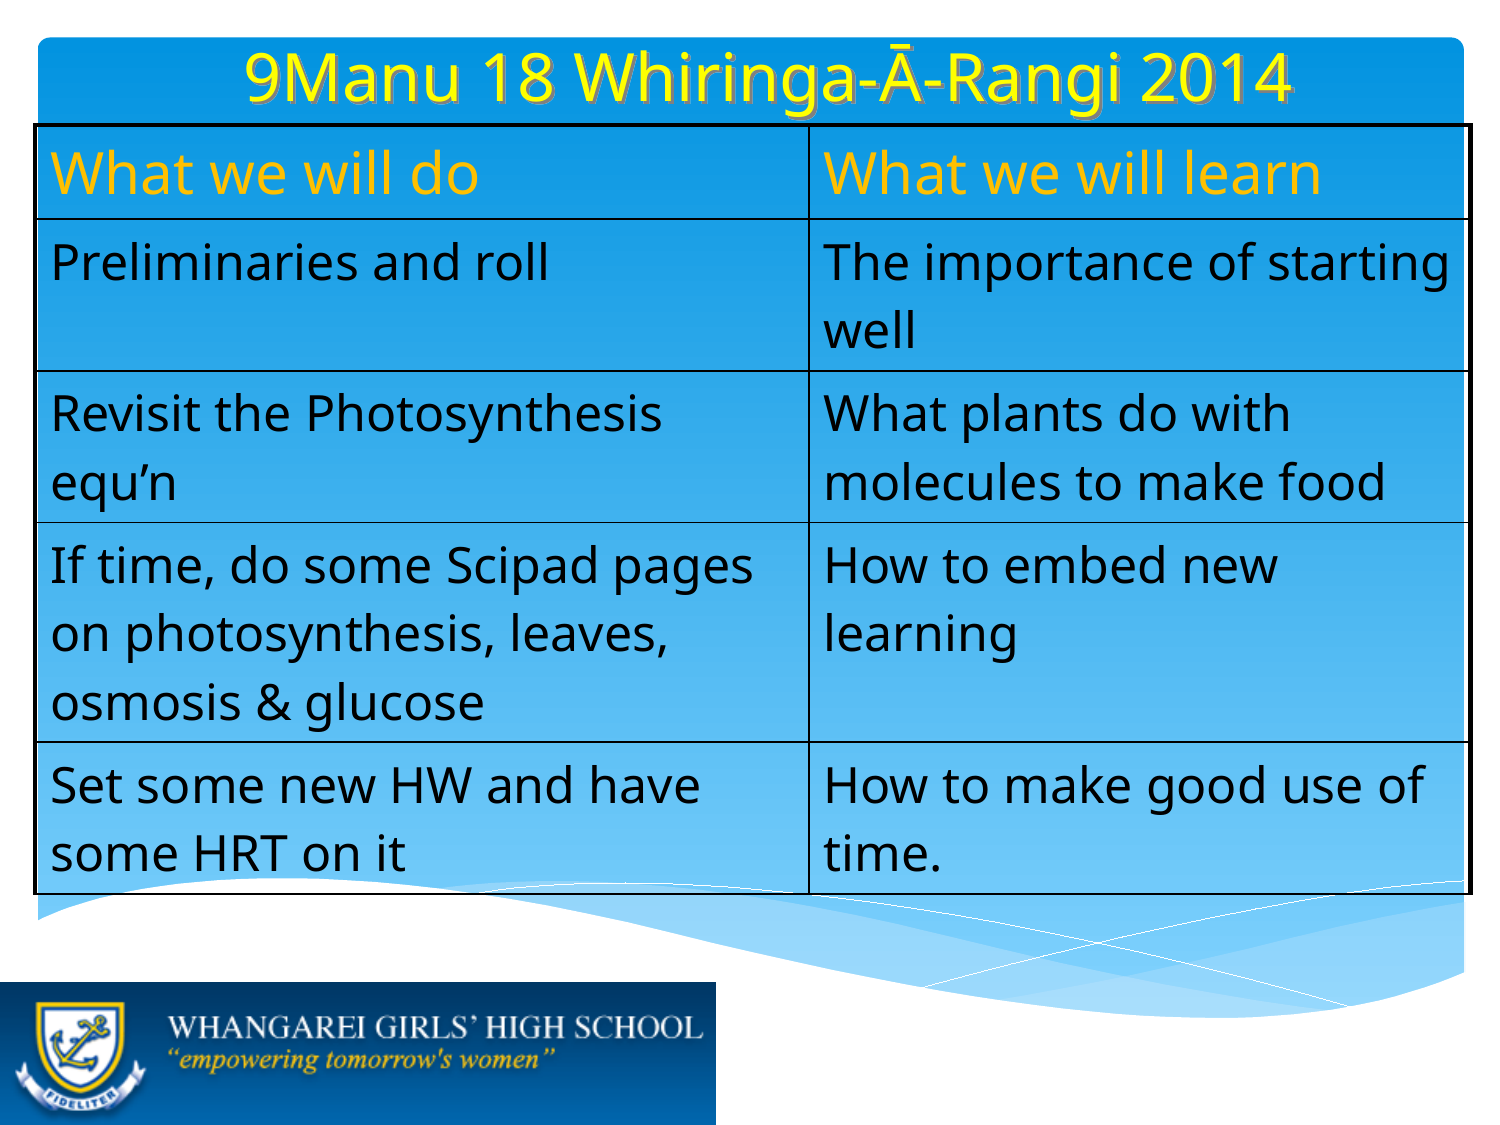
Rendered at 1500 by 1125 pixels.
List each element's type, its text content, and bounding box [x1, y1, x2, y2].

table_cell Set some new HW and have some HRT on it [37, 743, 808, 893]
table_cell What plants do with molecules to make food [810, 372, 1468, 522]
table_header What we will learn [810, 127, 1468, 218]
table_cell Revisit the Photosynthesis equ’n [37, 372, 808, 522]
picture [0, 982, 716, 1125]
table_cell Preliminaries and roll [37, 220, 808, 370]
table_header What we will do [37, 127, 808, 218]
text_box 9Manu 18 Whiringa-Ā-Rangi 2014 [162, 24, 1375, 123]
table_cell If time, do some Scipad pages on photosynthesis, leaves, osmosis & glucose [37, 523, 808, 741]
table_cell How to make good use of time. [810, 743, 1468, 893]
table_cell How to embed new learning [810, 523, 1468, 741]
table_cell The importance of starting well [810, 220, 1468, 370]
